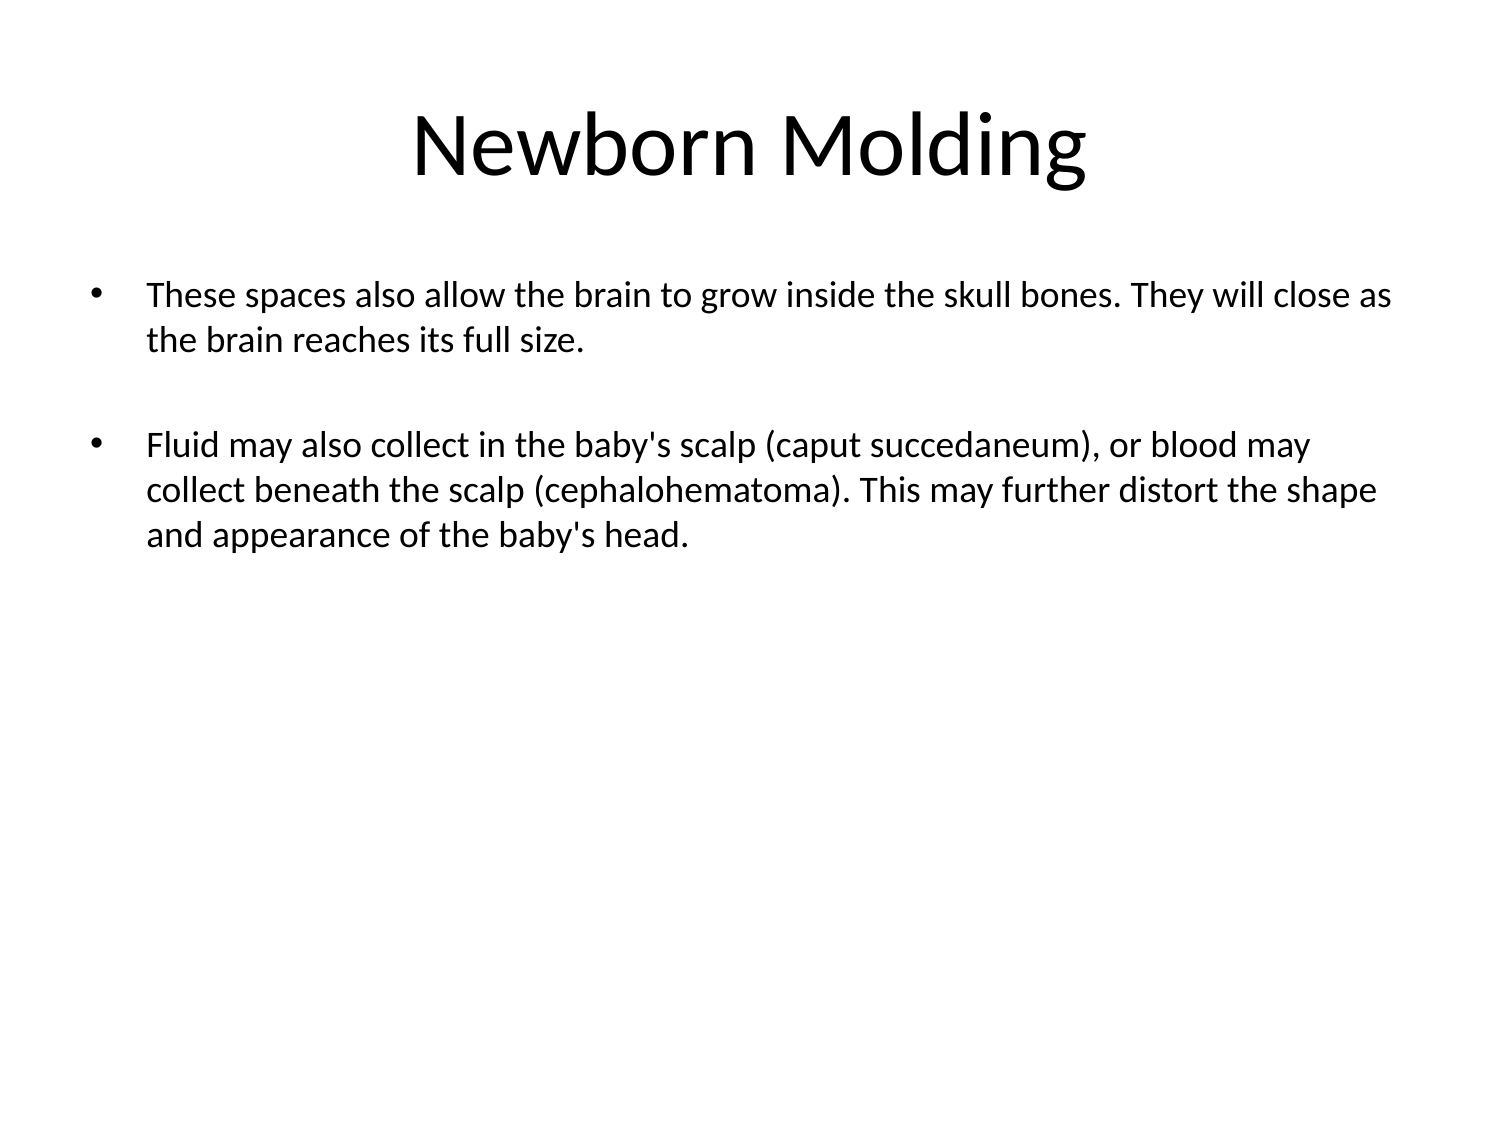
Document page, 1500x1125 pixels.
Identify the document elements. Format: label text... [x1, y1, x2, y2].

title Newborn Molding [75, 45, 1425, 233]
list These spaces also allow the brain to grow inside the skull bones. They will close as the brain reaches its full size. Fluid may also collect in the baby's scalp (caput succedaneum), or blood may collect beneath the scalp (cephalohematoma). This may further distort the shape and appearance of the baby's head. [75, 262, 1425, 1005]
